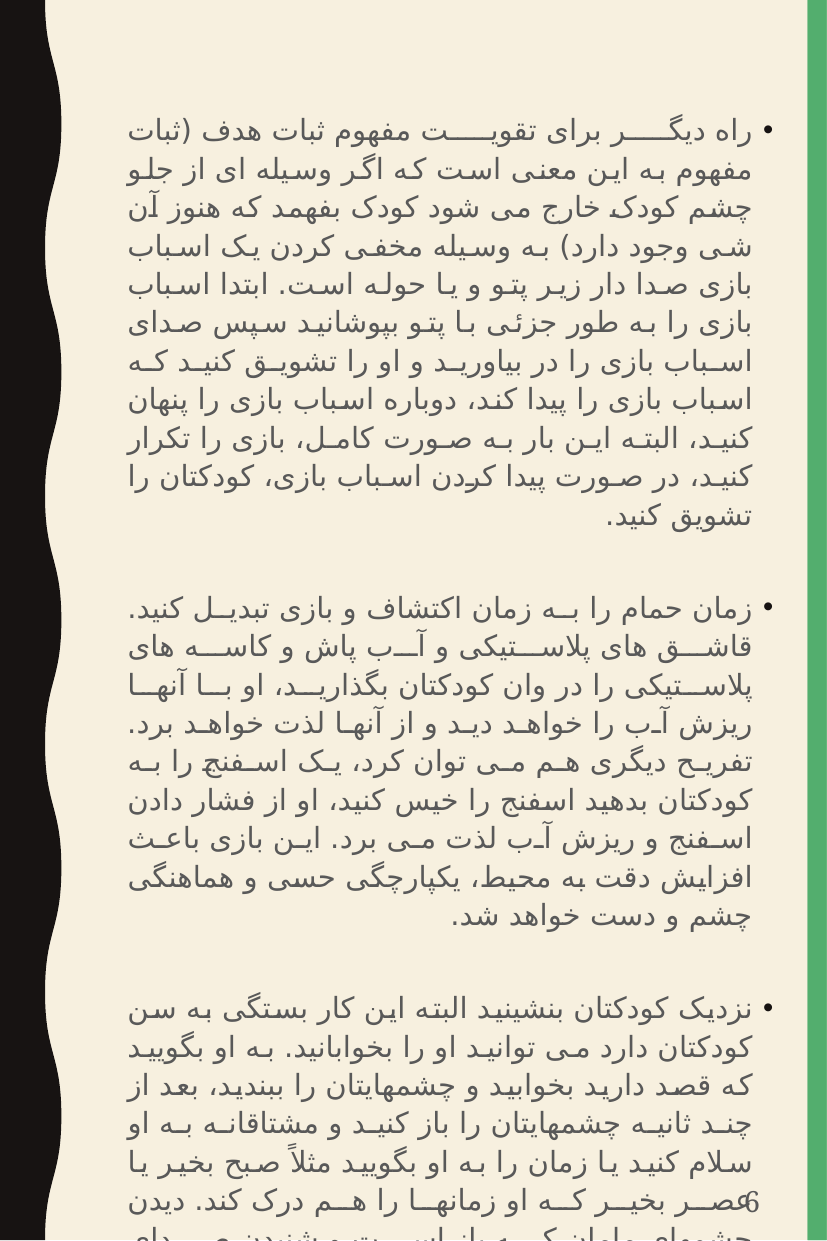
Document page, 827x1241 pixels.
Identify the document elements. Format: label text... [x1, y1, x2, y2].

list راه دیگر برای تقویت مفهوم ثبات هدف (ثبات مفهوم به این معنی است که اگر وسیله ای از جلو چشم کودک خارج می شود کودک بفهمد که هنوز آن شی وجود دارد) به وسیله مخفی کردن یک اسباب بازی صدا دار زیر پتو و یا حوله است. ابتدا اسباب بازی را به طور جزئی با پتو بپوشانید سپس صدای اسباب بازی را در بیاورید و او را تشویق کنید که اسباب بازی را پیدا کند، دوباره اسباب بازی را پنهان کنید، البته این بار به صورت کامل، بازی را تکرار کنید، در صورت پیدا کردن اسباب بازی، کودکتان را تشویق کنید. زمان حمام را به زمان اکتشاف و بازی تبدیل کنید. قاشق های پلاستیکی و آب پاش و کاسه های پلاستیکی را در وان کودکتان بگذارید، او با آنها ریزش آب را خواهد دید و از آنها لذت خواهد برد. تفریح دیگری هم می توان کرد، یک اسفنج را به کودکتان بدهید اسفنج را خیس کنید، او از فشار دادن اسفنج و ریزش آب لذت می برد. این بازی باعث افزایش دقت به محیط، یکپارچگی حسی و هماهنگی چشم و دست خواهد شد. نزدیک کودکتان بنشینید البته این کار بستگی به سن کودکتان دارد می توانید او را بخوابانید. به او بگویید که قصد دارید بخوابید و چشمهایتان را ببندید، بعد از چند ثانیه چشمهایتان را باز کنید و مشتاقانه به او سلام کنید یا زمان را به او بگویید مثلاً صبح بخیر یا عصر بخیر که او زمانها را هم درک کند. دیدن چشمهای مامان که باز است و شنیدن صدای تبریکش معمولاً ایجاد خنده خواهد کرد بعد از چند دور، مکث خود را هنگام خواب بیشتر کنید احتمال هست که کودک حدود ۶ ماهتان و یا بیشتر شروع به جیغ زدن کند و یا حتی به صورت شما ضربه بزند تا شما بیدار شوید! این فعالیت باعث ایجاد تماس چشمی و توجه بینایی می شود که برای کودکان با هوشیاری پایین و اختلالات طیف اوتیسم مناسب است. [112, 7, 789, 574]
slide_number 6 [700, 1170, 776, 1233]
